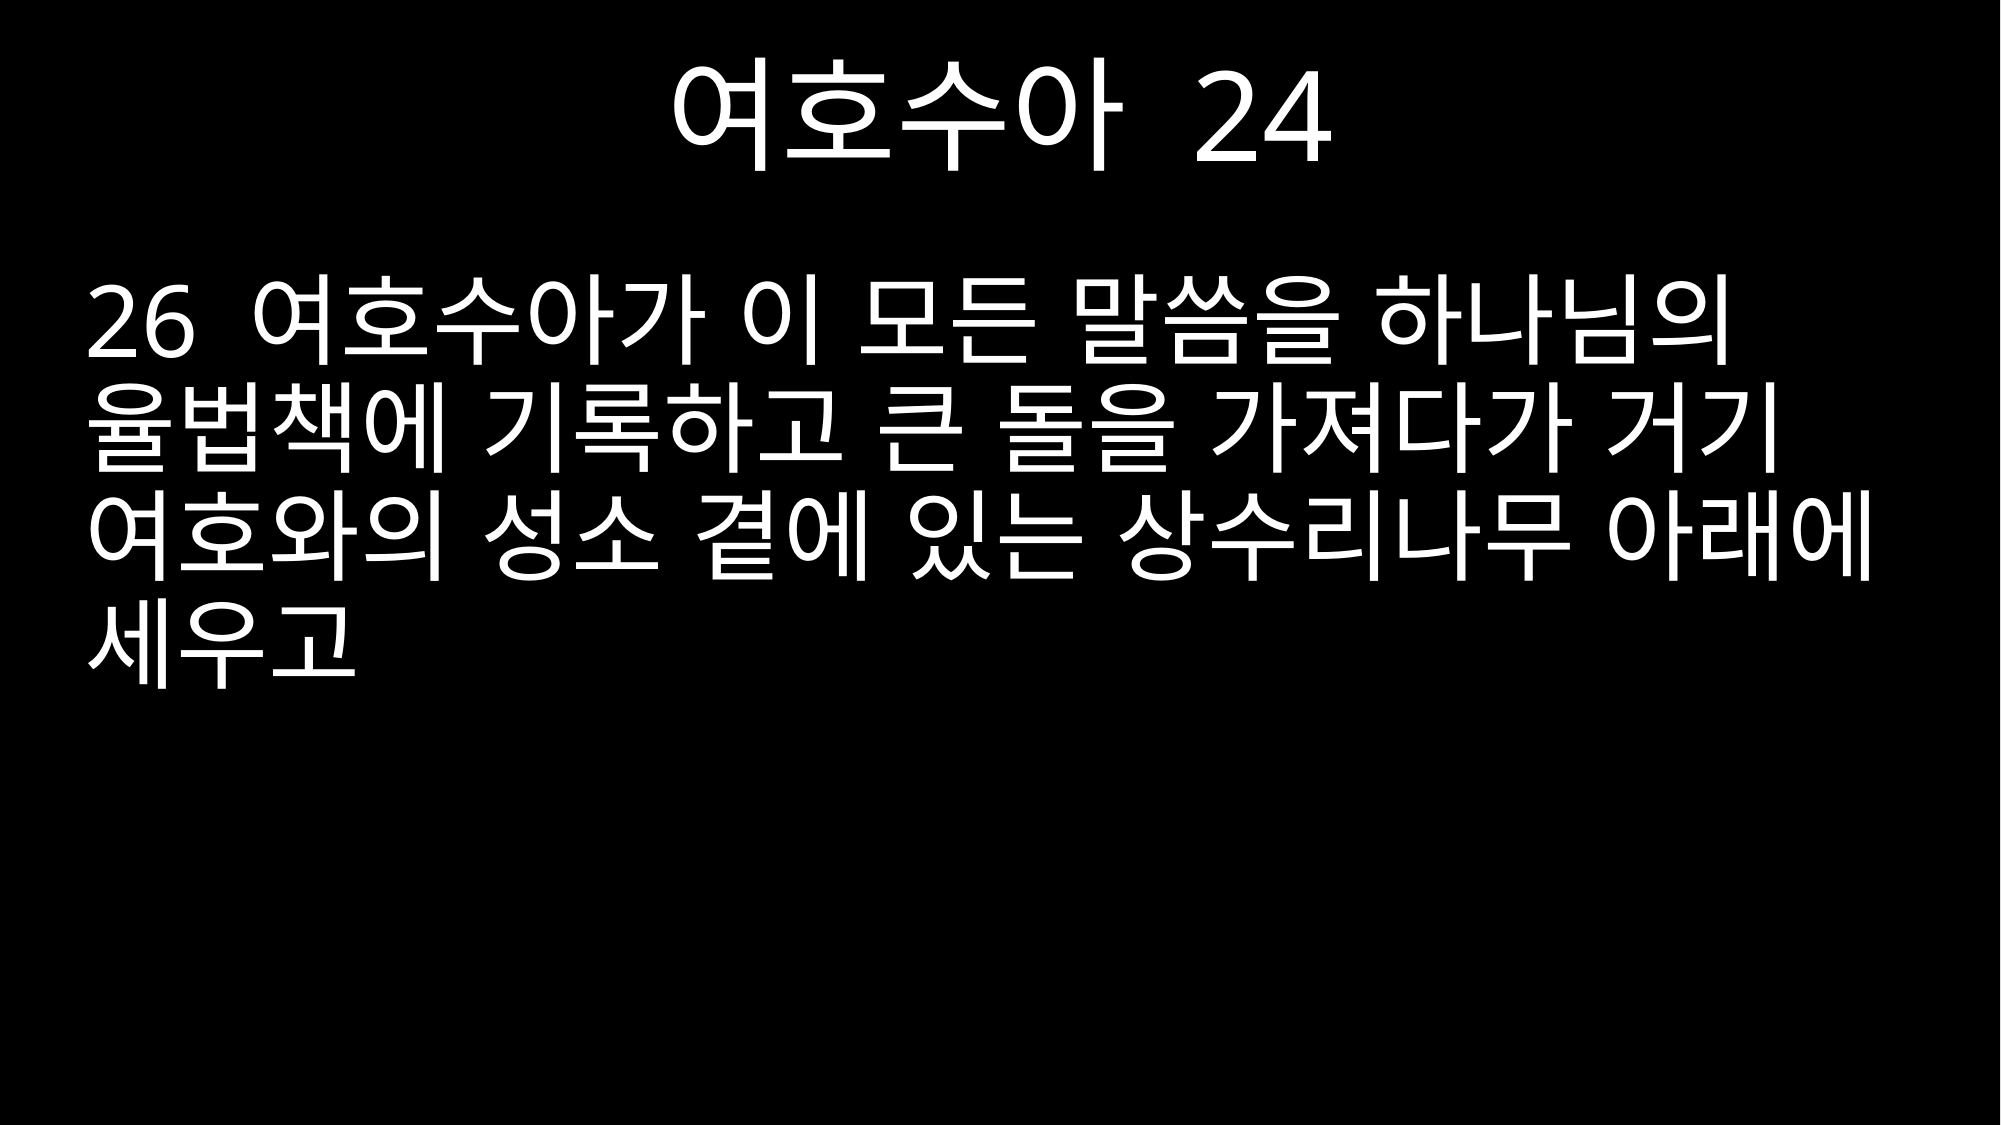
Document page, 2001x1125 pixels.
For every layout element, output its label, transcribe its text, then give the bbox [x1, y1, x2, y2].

list 26 여호수아가 이 모든 말씀을 하나님의 율법책에 기록하고 큰 돌을 가져다가 거기 여호와의 성소 곁에 있는 상수리나무 아래에 세우고 [69, 263, 1953, 423]
footer 여호수아 24 [0, 32, 2000, 192]
picture [0, 0, 2001, 1125]
